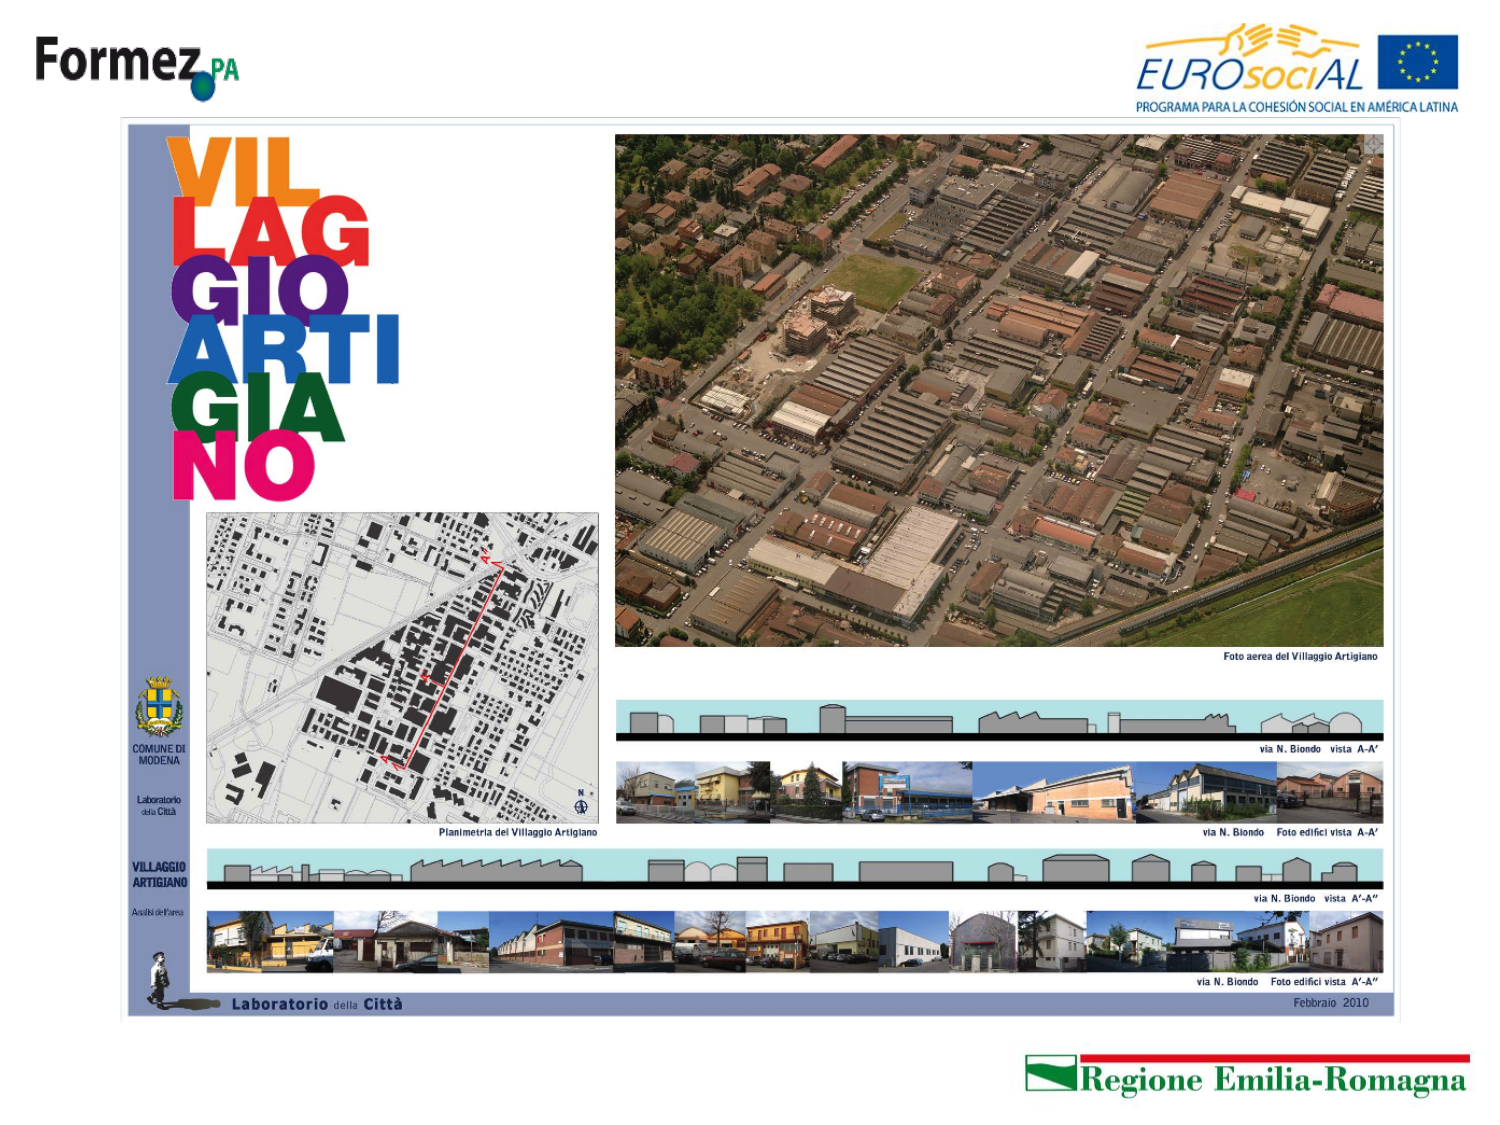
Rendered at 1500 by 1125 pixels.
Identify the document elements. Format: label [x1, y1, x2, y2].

picture [1009, 1042, 1483, 1113]
picture [120, 117, 1402, 1024]
picture [1134, 23, 1460, 113]
picture [32, 26, 241, 105]
